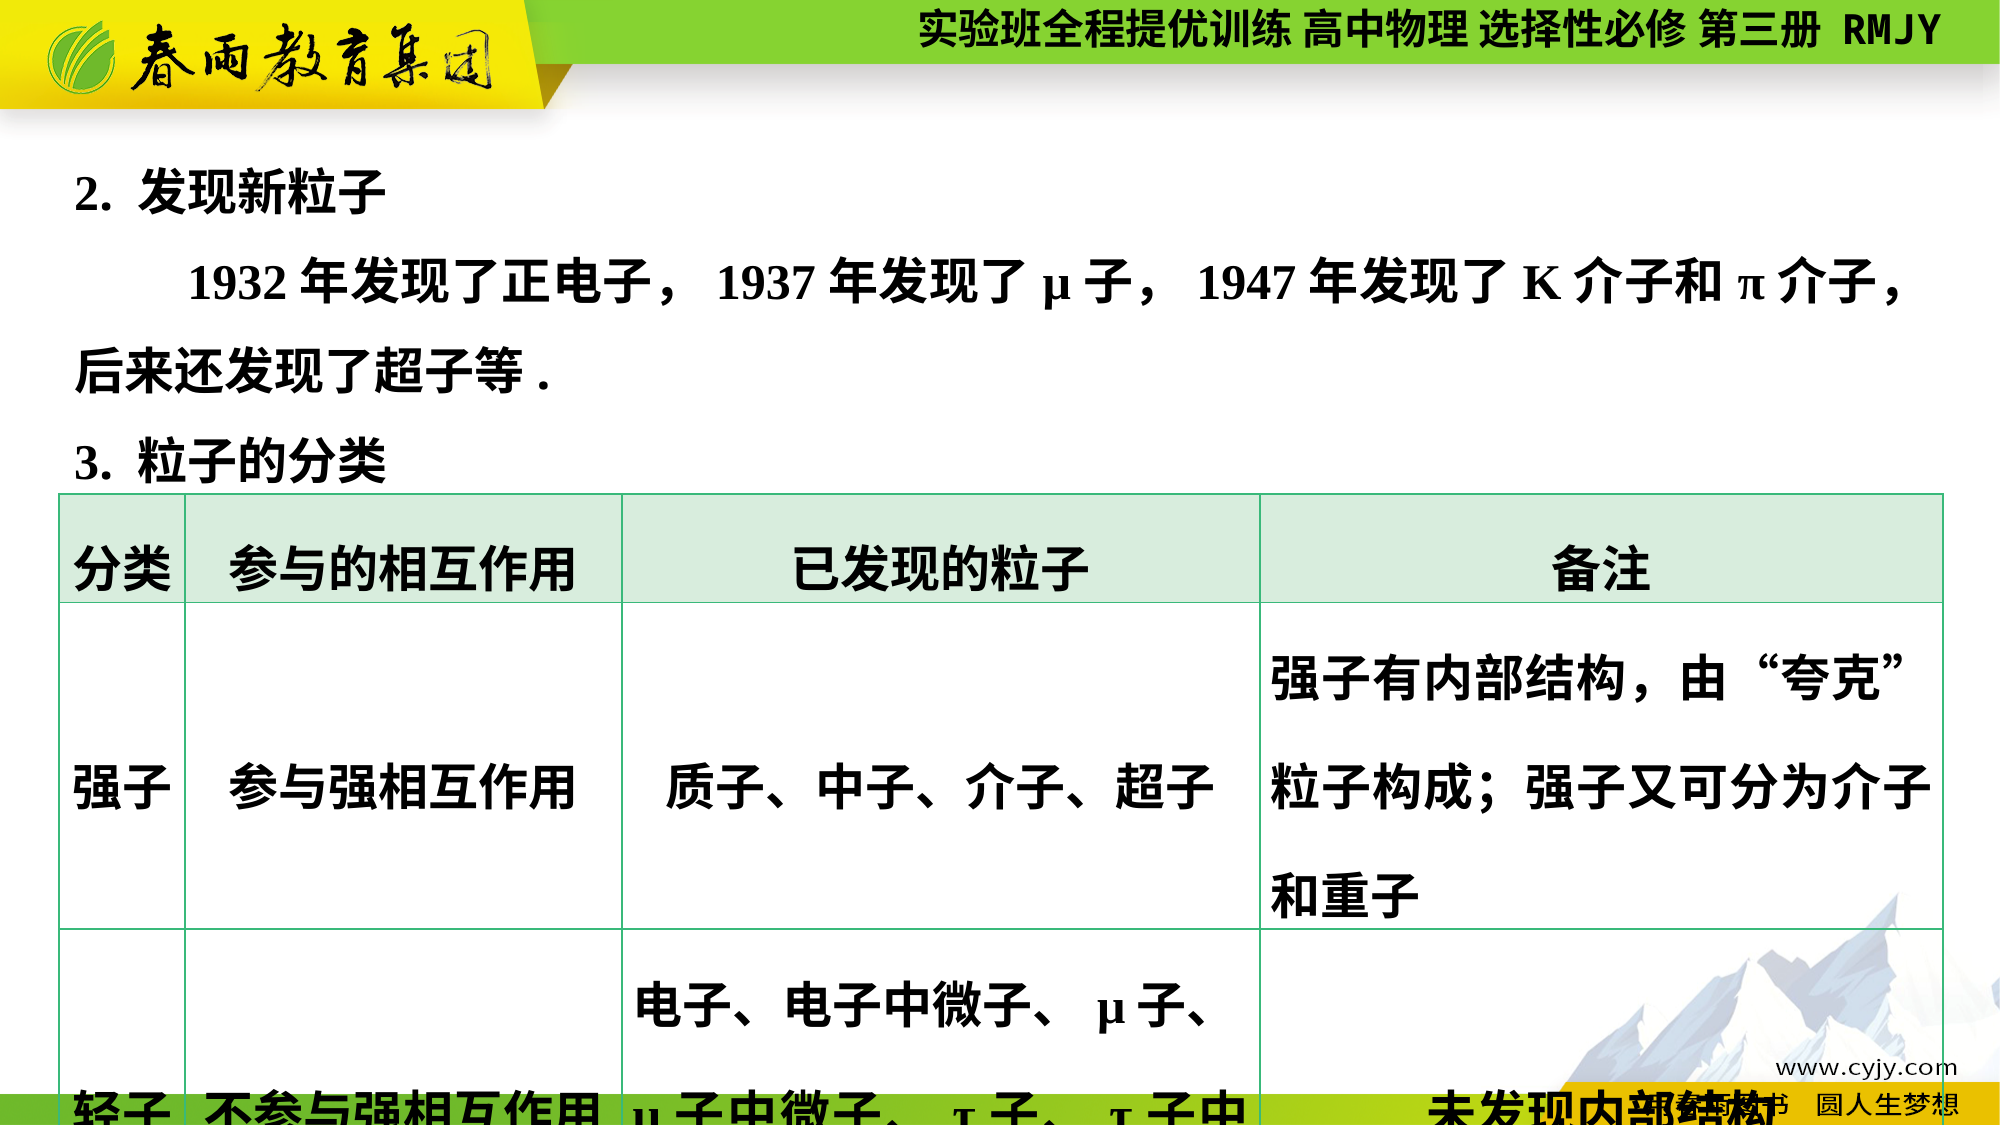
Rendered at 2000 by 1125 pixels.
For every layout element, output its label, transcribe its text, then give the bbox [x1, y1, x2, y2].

table_cell 强子有内部结构，由“夸克”粒子构成；强子又可分为介子和重子 [1261, 603, 1942, 928]
picture [0, 0, 2000, 1125]
table_header 分类 [60, 495, 184, 602]
table_cell 轻子 [60, 930, 184, 1125]
table_cell 不参与强相互作用 [186, 930, 621, 1125]
table_header 参与的相互作用 [186, 495, 621, 602]
table_cell 强子 [60, 603, 184, 928]
table_cell 参与强相互作用 [186, 603, 621, 928]
table_cell 质子、中子、介子、超子 [623, 603, 1259, 928]
table_header 备注 [1261, 495, 1942, 602]
table_cell 电子、电子中微子、μ子、μ子中微子、τ子、τ子中微子 [623, 930, 1259, 1125]
list 2. 发现新粒子 1932年发现了正电子，1937年发现了μ子，1947年发现了K介子和π介子，后来还发现了超子等. 3. 粒子的分类 [59, 122, 1944, 490]
table_header 已发现的粒子 [623, 495, 1259, 602]
table_cell 未发现内部结构 [1261, 930, 1942, 1125]
